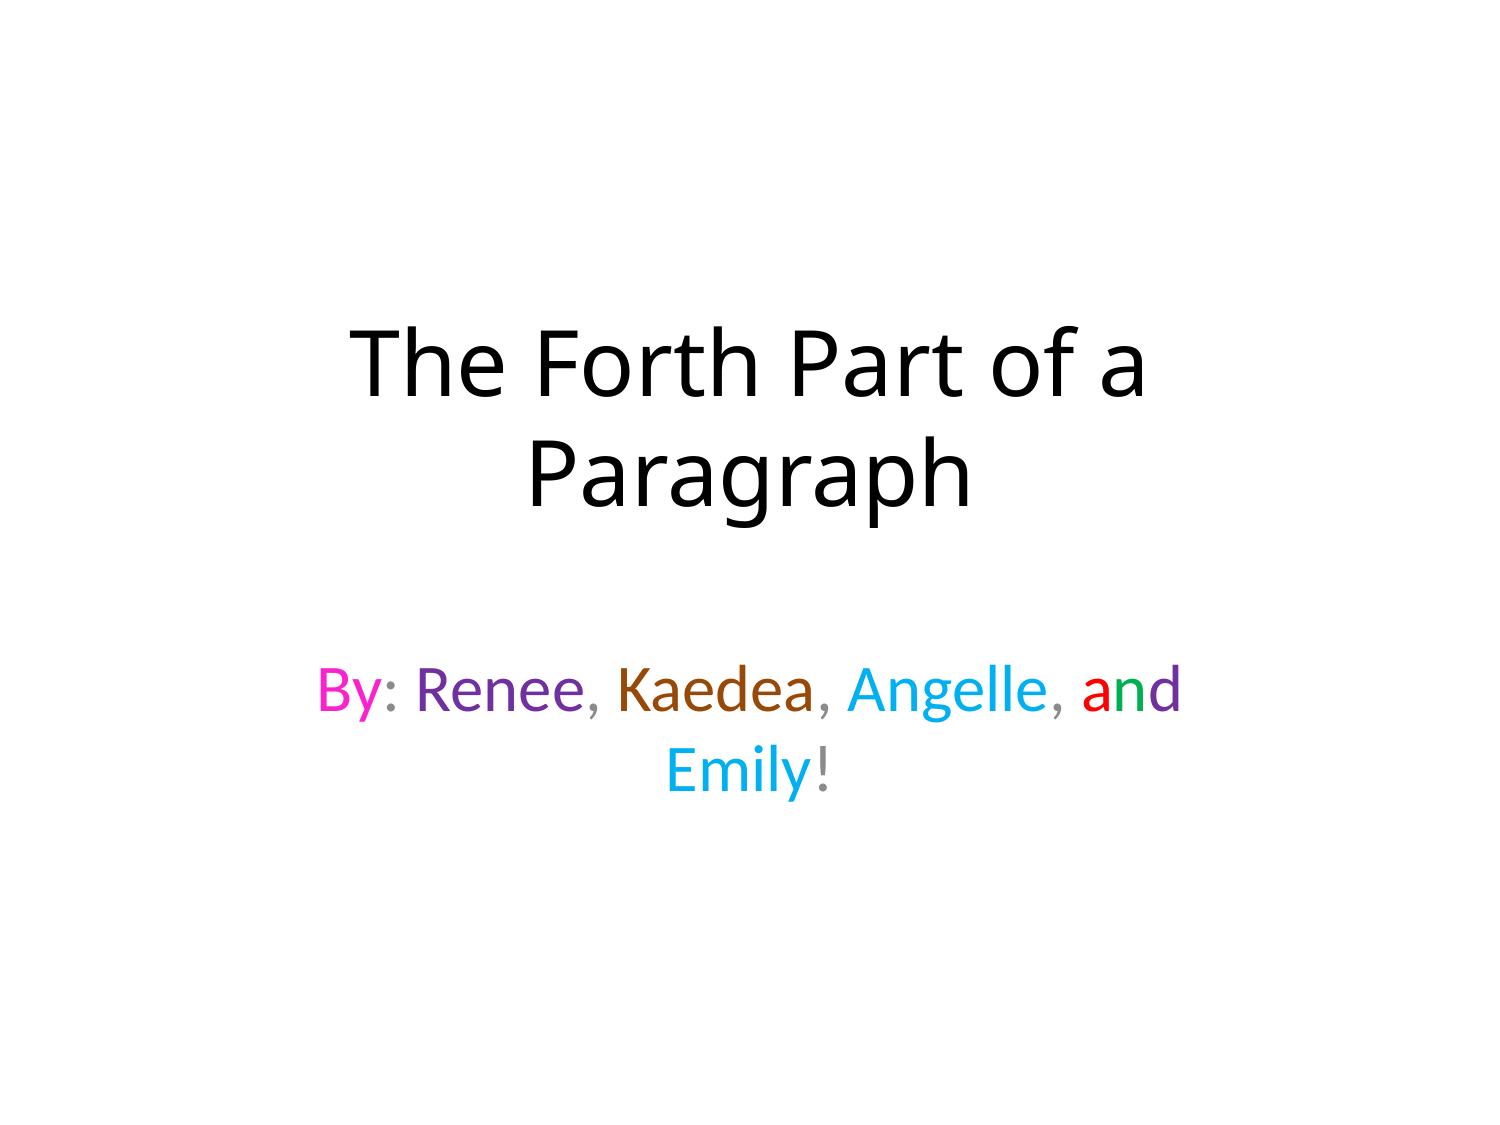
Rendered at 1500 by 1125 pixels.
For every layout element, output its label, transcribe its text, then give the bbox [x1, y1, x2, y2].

title The Forth Part of a Paragraph [112, 349, 1388, 591]
subtitle By: Renee, Kaedea, Angelle, and Emily! [225, 637, 1275, 925]
